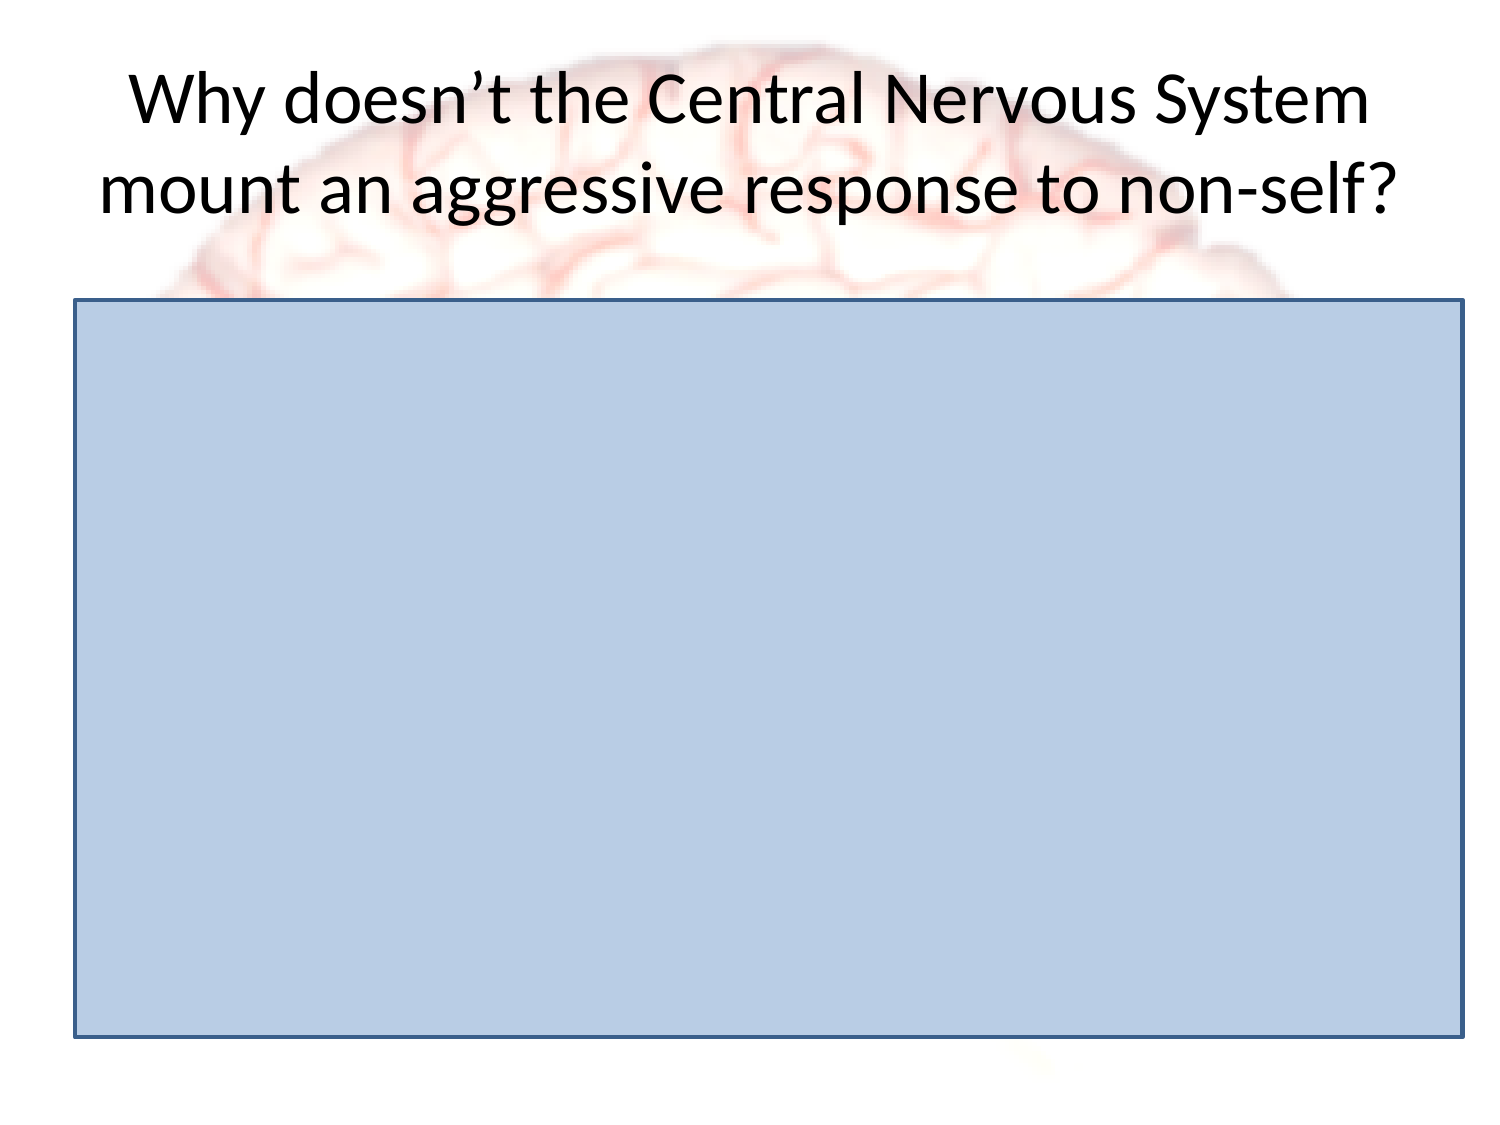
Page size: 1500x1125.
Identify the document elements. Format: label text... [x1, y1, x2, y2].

title Why doesn’t the Central Nervous System mount an aggressive response to non-self? [75, 45, 1425, 233]
text_box [73, 298, 1465, 1039]
